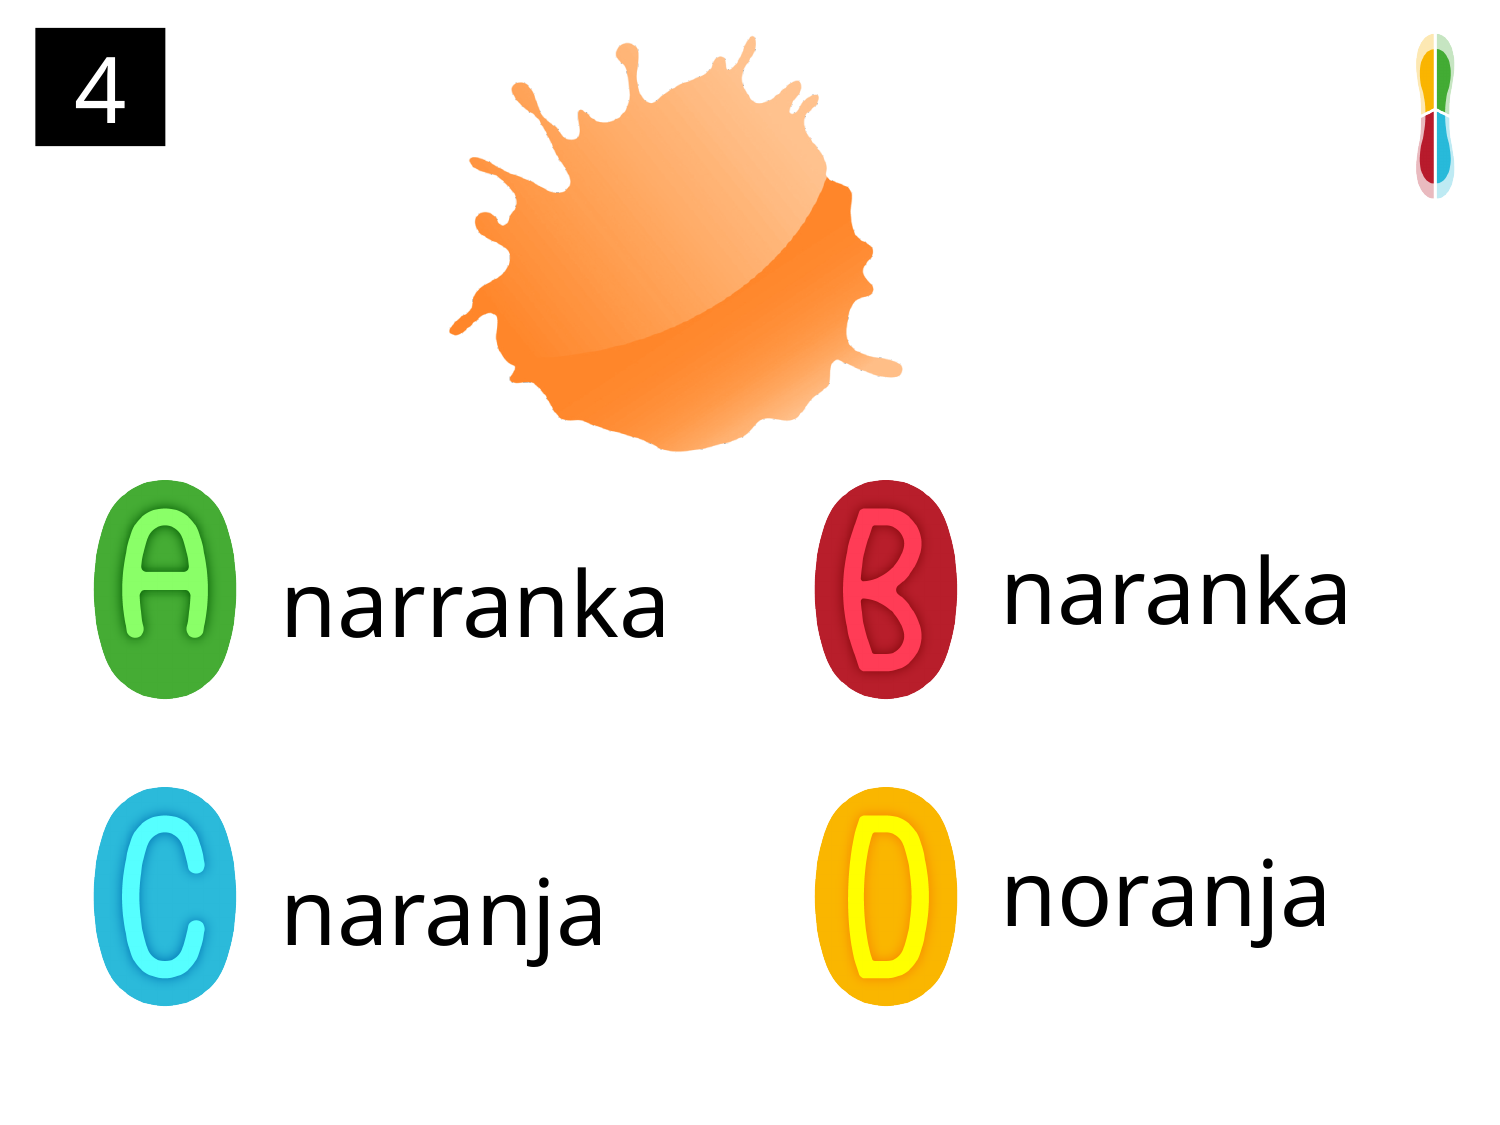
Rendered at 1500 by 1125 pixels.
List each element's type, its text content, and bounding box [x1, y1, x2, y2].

picture [64, 745, 266, 1048]
text_box noranja [991, 827, 1477, 952]
picture [785, 745, 987, 1048]
text_box naranka [991, 526, 1477, 651]
picture [1375, 27, 1495, 206]
picture [64, 438, 266, 740]
text_box narranka [270, 538, 756, 664]
text_box naranja [270, 846, 756, 971]
picture [442, 27, 987, 740]
title 4 [35, 27, 166, 147]
